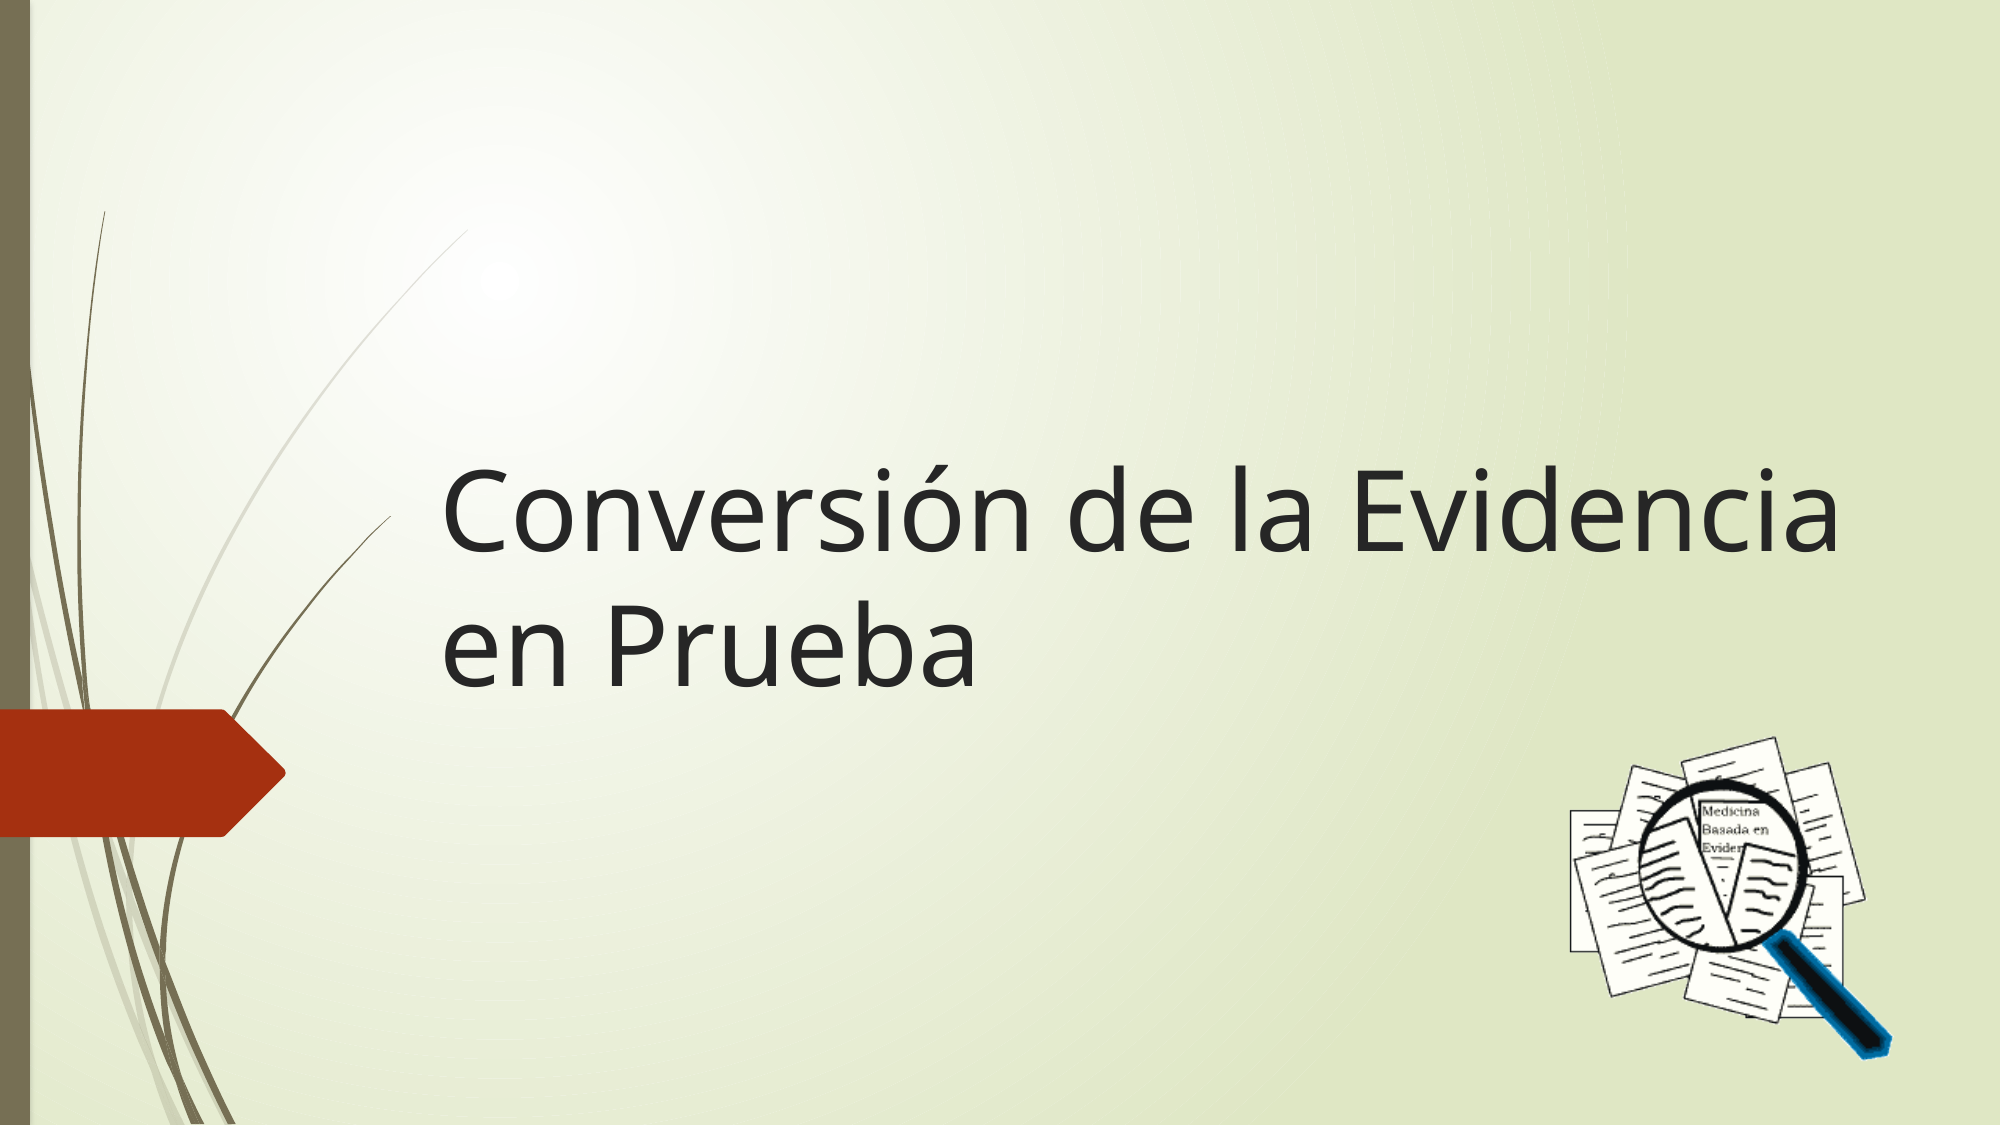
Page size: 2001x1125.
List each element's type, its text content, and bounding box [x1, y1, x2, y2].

picture [1547, 716, 1913, 1069]
title Conversión de la Evidencia en Prueba [424, 345, 1888, 717]
